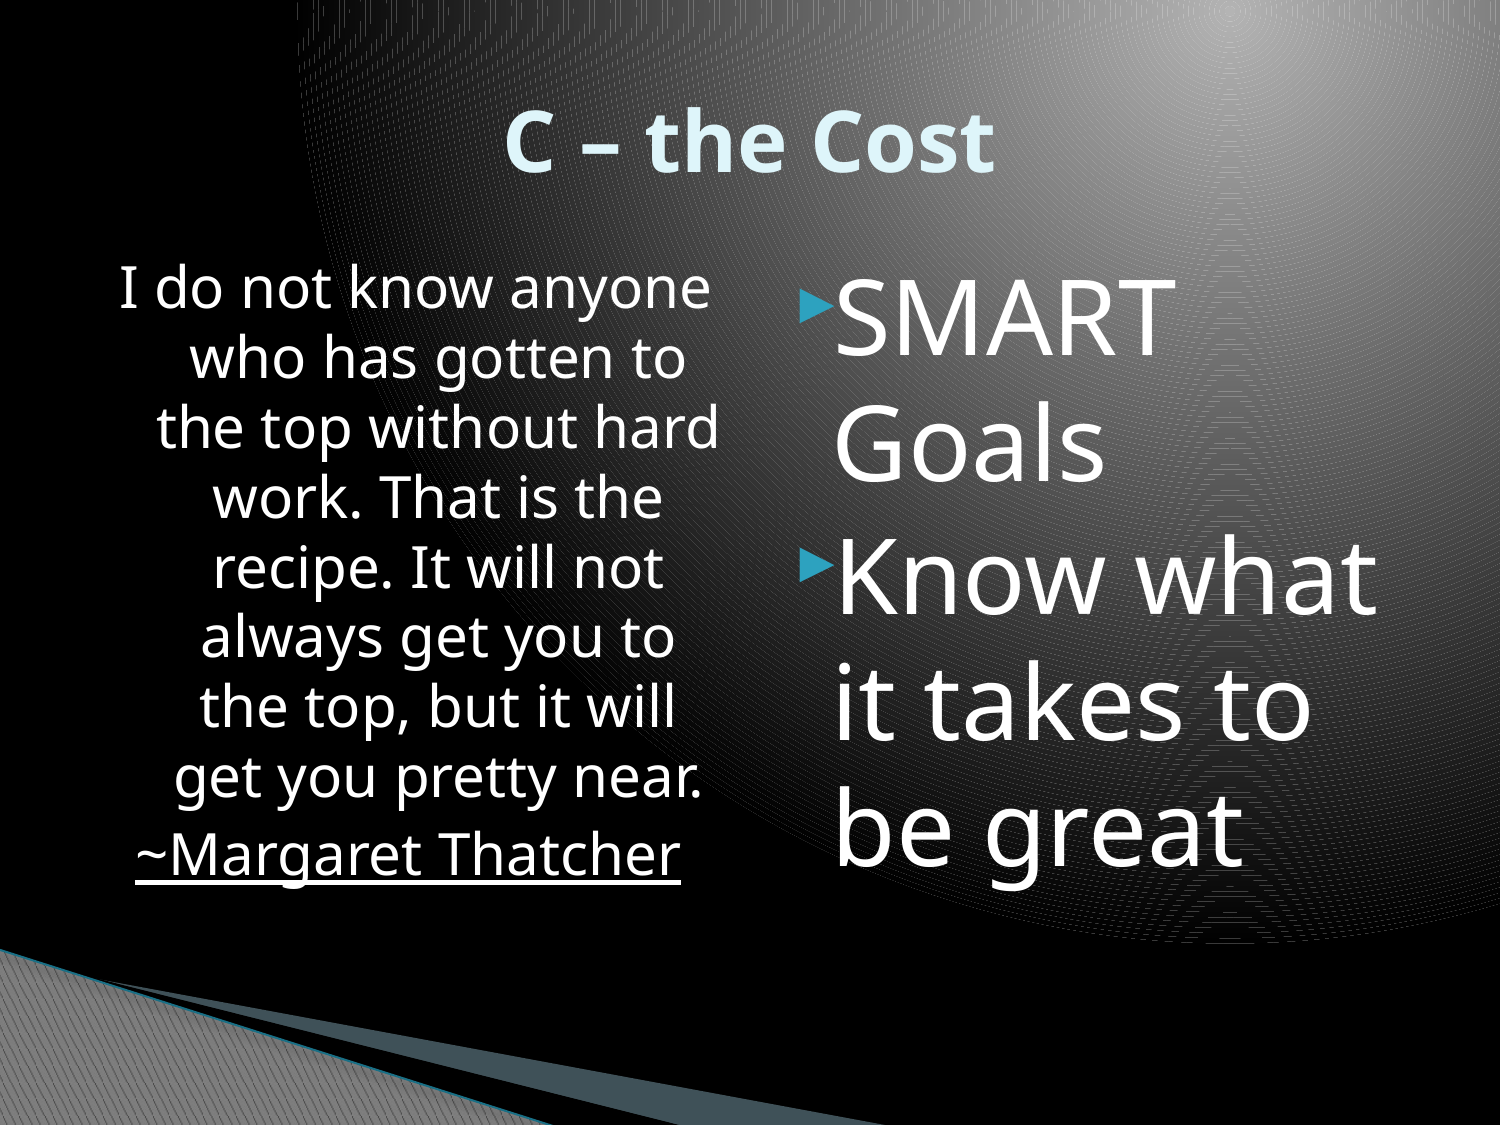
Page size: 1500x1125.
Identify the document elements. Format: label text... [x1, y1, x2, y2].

title C – the Cost [75, 45, 1425, 233]
picture [0, 952, 543, 1125]
list SMART Goals Know what it takes to be great [762, 243, 1425, 986]
list I do not know anyone who has gotten to the top without hard work. That is the recipe. It will not always get you to the top, but it will get you pretty near. ~Margaret Thatcher [75, 243, 738, 986]
